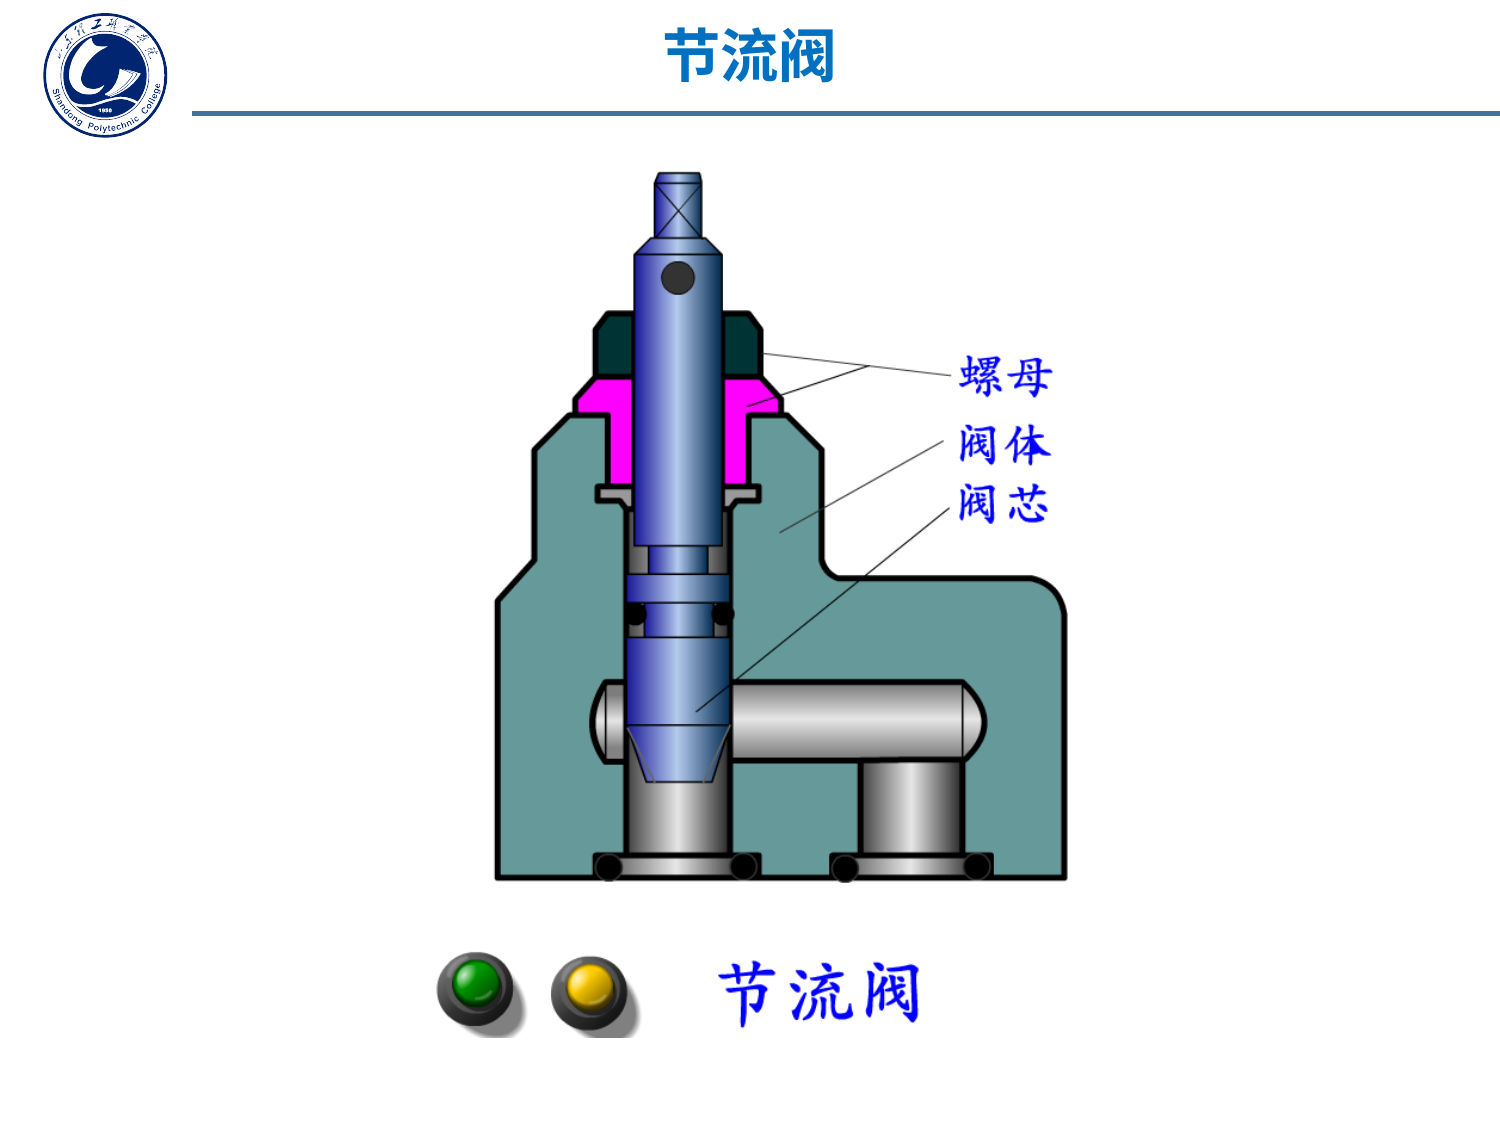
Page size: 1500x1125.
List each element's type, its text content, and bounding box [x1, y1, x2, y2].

picture [43, 7, 174, 138]
picture [353, 165, 1099, 1038]
text_box 节流阀 [178, 11, 1322, 97]
